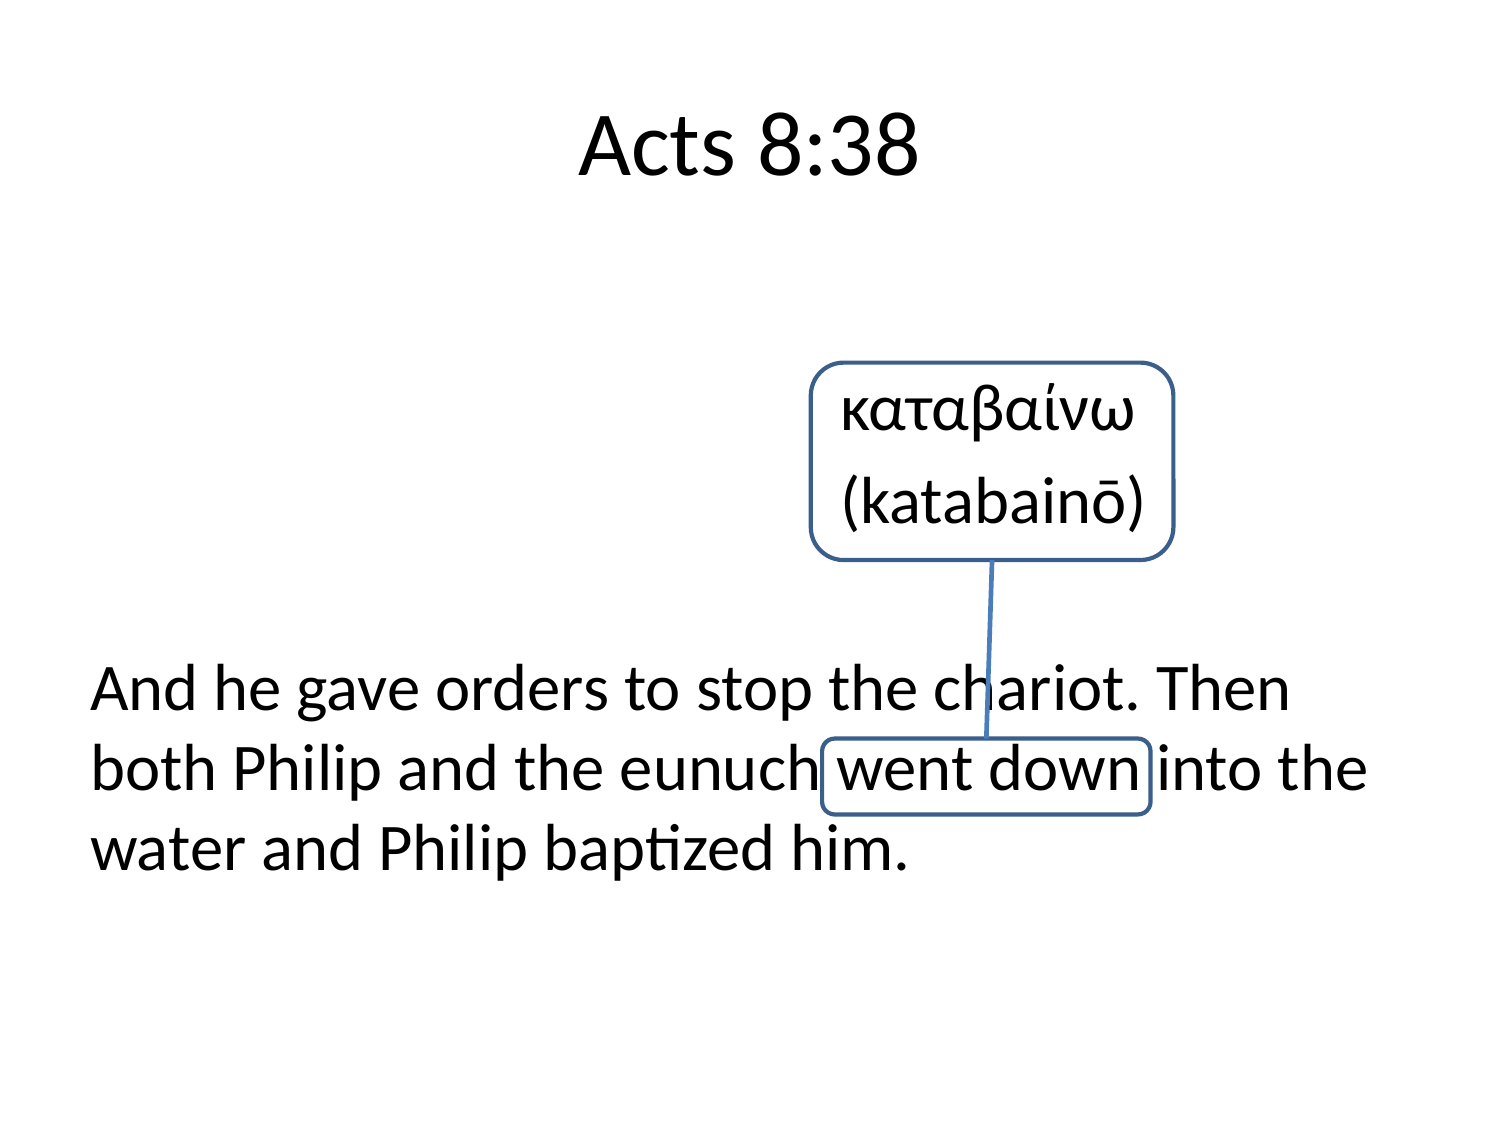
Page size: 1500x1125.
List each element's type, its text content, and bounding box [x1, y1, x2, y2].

list καταβαίνω (katabainō) And he gave orders to stop the chariot. Then both Philip and the eunuch went down into the water and Philip baptized him. [75, 262, 1425, 1005]
title Acts 8:38 [75, 45, 1425, 233]
text_box [808, 360, 1176, 563]
text_box [820, 736, 1153, 817]
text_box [986, 559, 993, 739]
